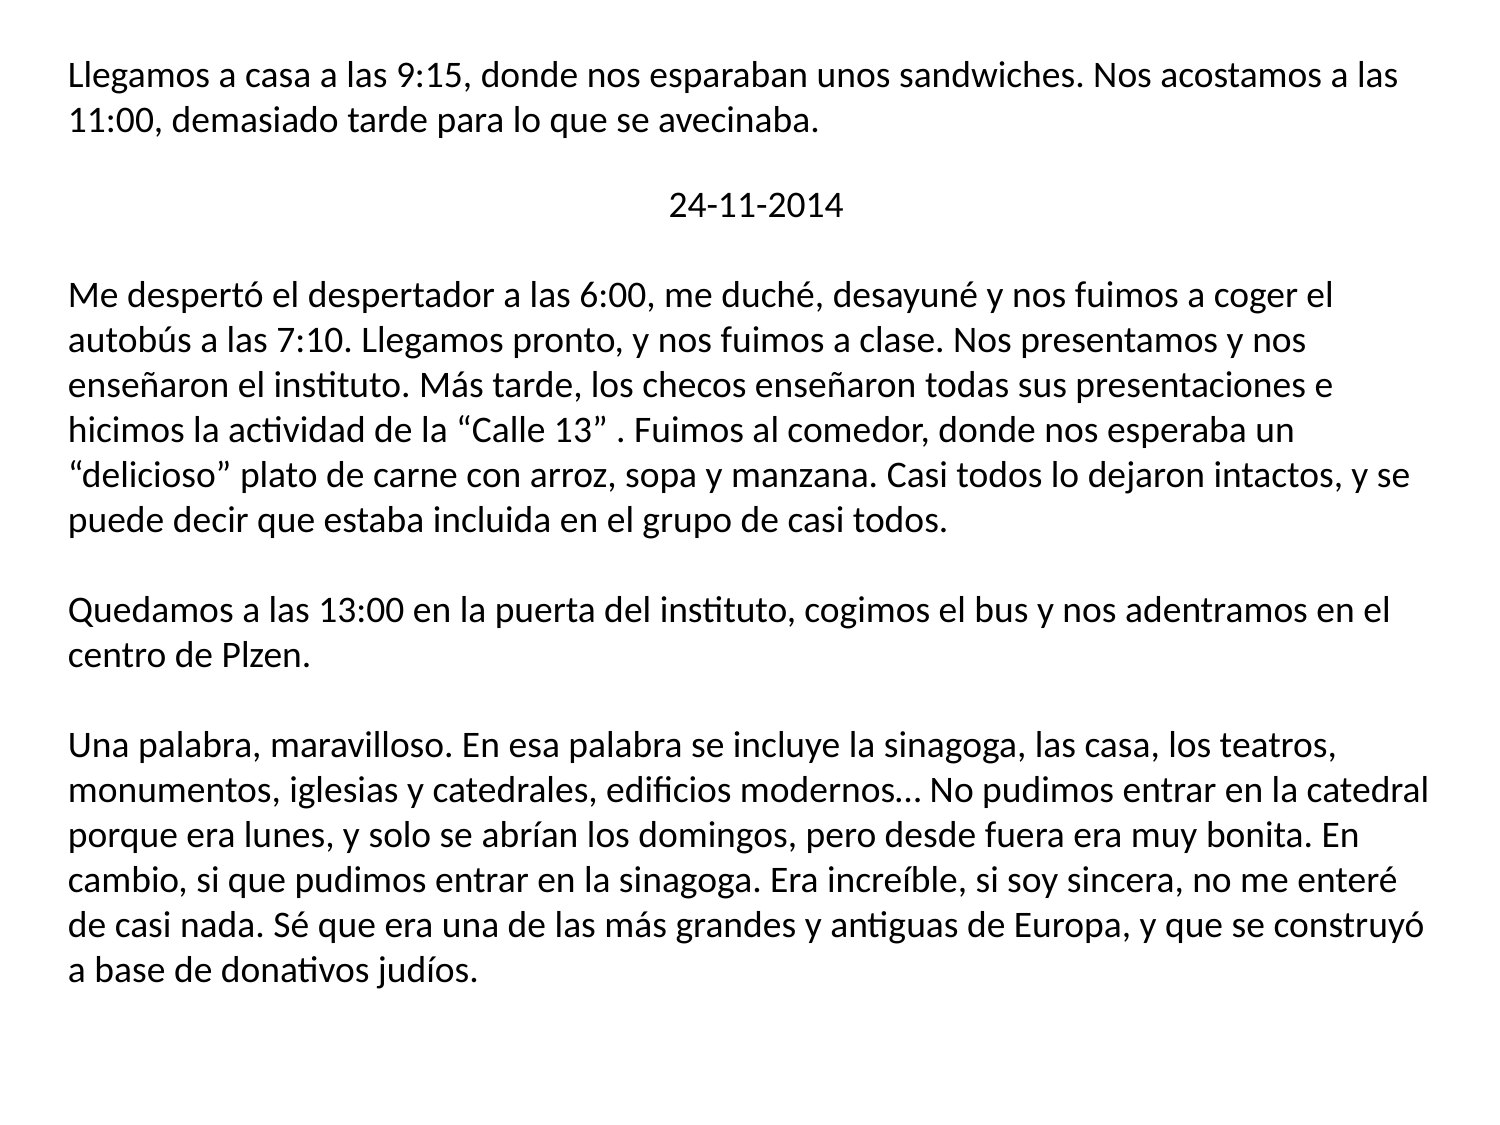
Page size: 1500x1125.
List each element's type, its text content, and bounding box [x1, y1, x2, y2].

text_box Llegamos a casa a las 9:15, donde nos esparaban unos sandwiches. Nos acostamos a las 11:00, demasiado tarde para lo que se avecinaba. [53, 42, 1447, 148]
text_box 24-11-2014 Me despertó el despertador a las 6:00, me duché, desayuné y nos fuimos a coger el autobús a las 7:10. Llegamos pronto, y nos fuimos a clase. Nos presentamos y nos enseñaron el instituto. Más tarde, los checos enseñaron todas sus presentaciones e hicimos la actividad de la “Calle 13” . Fuimos al comedor, donde nos esperaba un “delicioso” plato de carne con arroz, sopa y manzana. Casi todos lo dejaron intactos, y se puede decir que estaba incluida en el grupo de casi todos. Quedamos a las 13:00 en la puerta del instituto, cogimos el bus y nos adentramos en el centro de Plzen. Una palabra, maravilloso. En esa palabra se incluye la sinagoga, las casa, los teatros, monumentos, iglesias y catedrales, edificios modernos… No pudimos entrar en la catedral porque era lunes, y solo se abrían los domingos, pero desde fuera era muy bonita. En cambio, si que pudimos entrar en la sinagoga. Era increíble, si soy sincera, no me enteré de casi nada. Sé que era una de las más grandes y antiguas de Europa, y que se construyó a base de donativos judíos. [53, 172, 1459, 1043]
